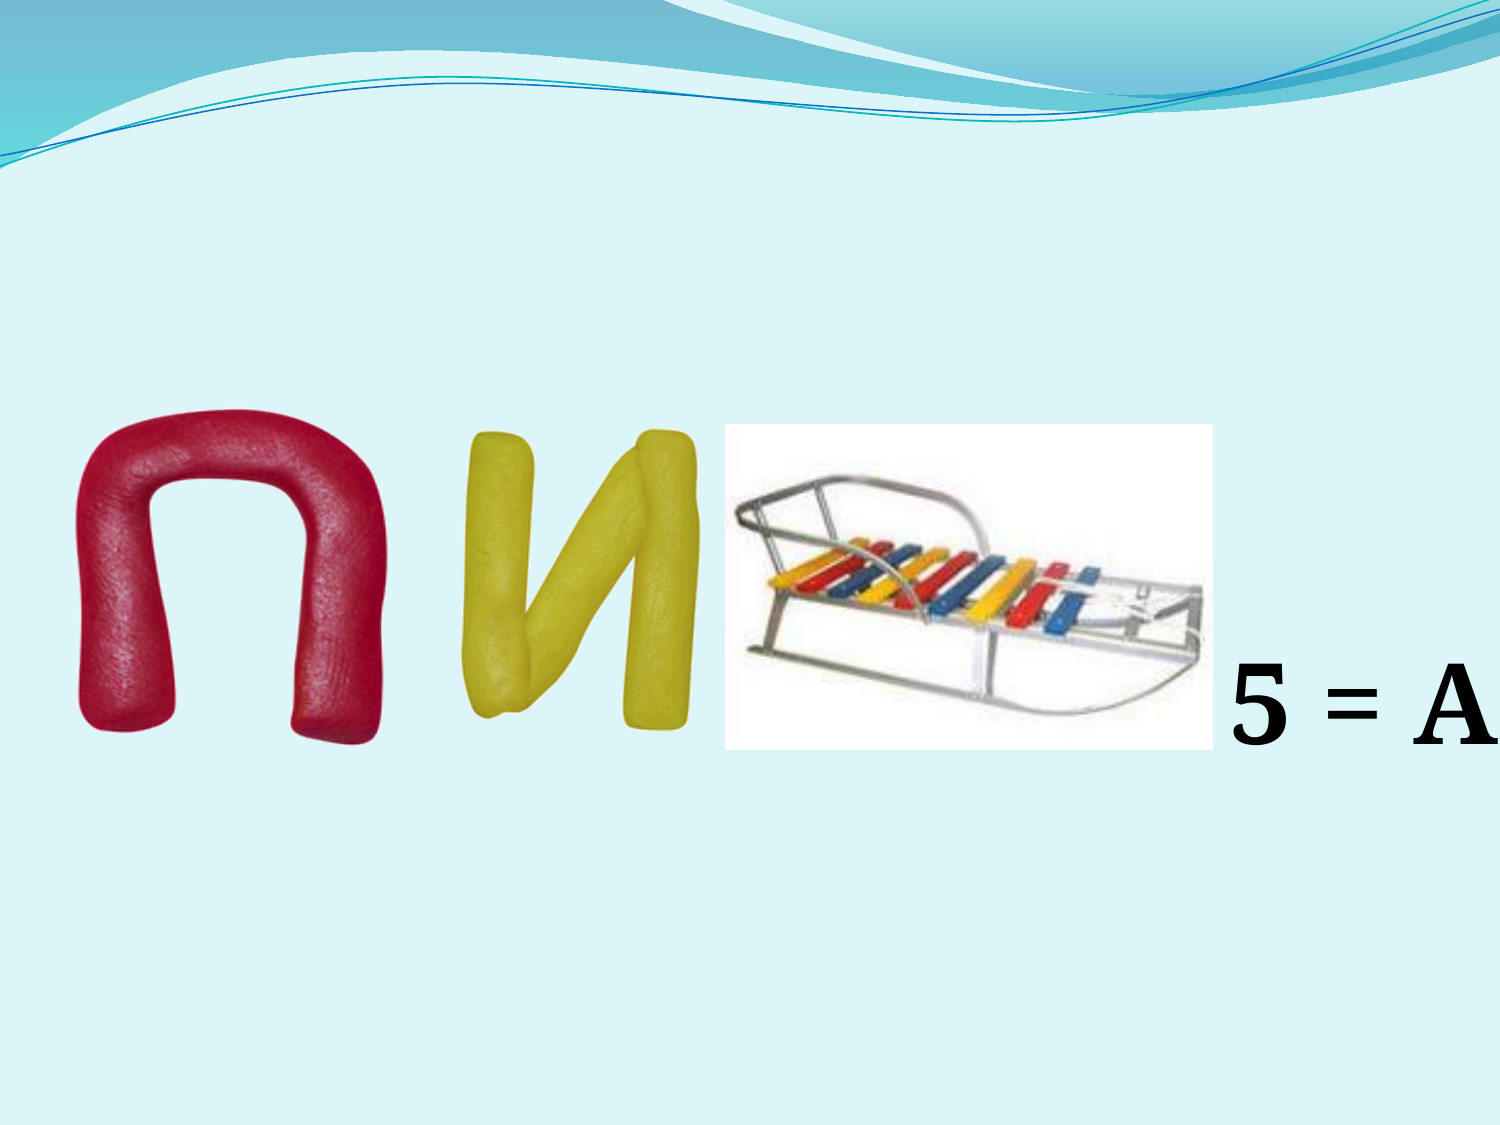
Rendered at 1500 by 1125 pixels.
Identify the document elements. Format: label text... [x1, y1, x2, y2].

text_box 5 = А [1162, 624, 1500, 775]
picture [24, 399, 1213, 763]
